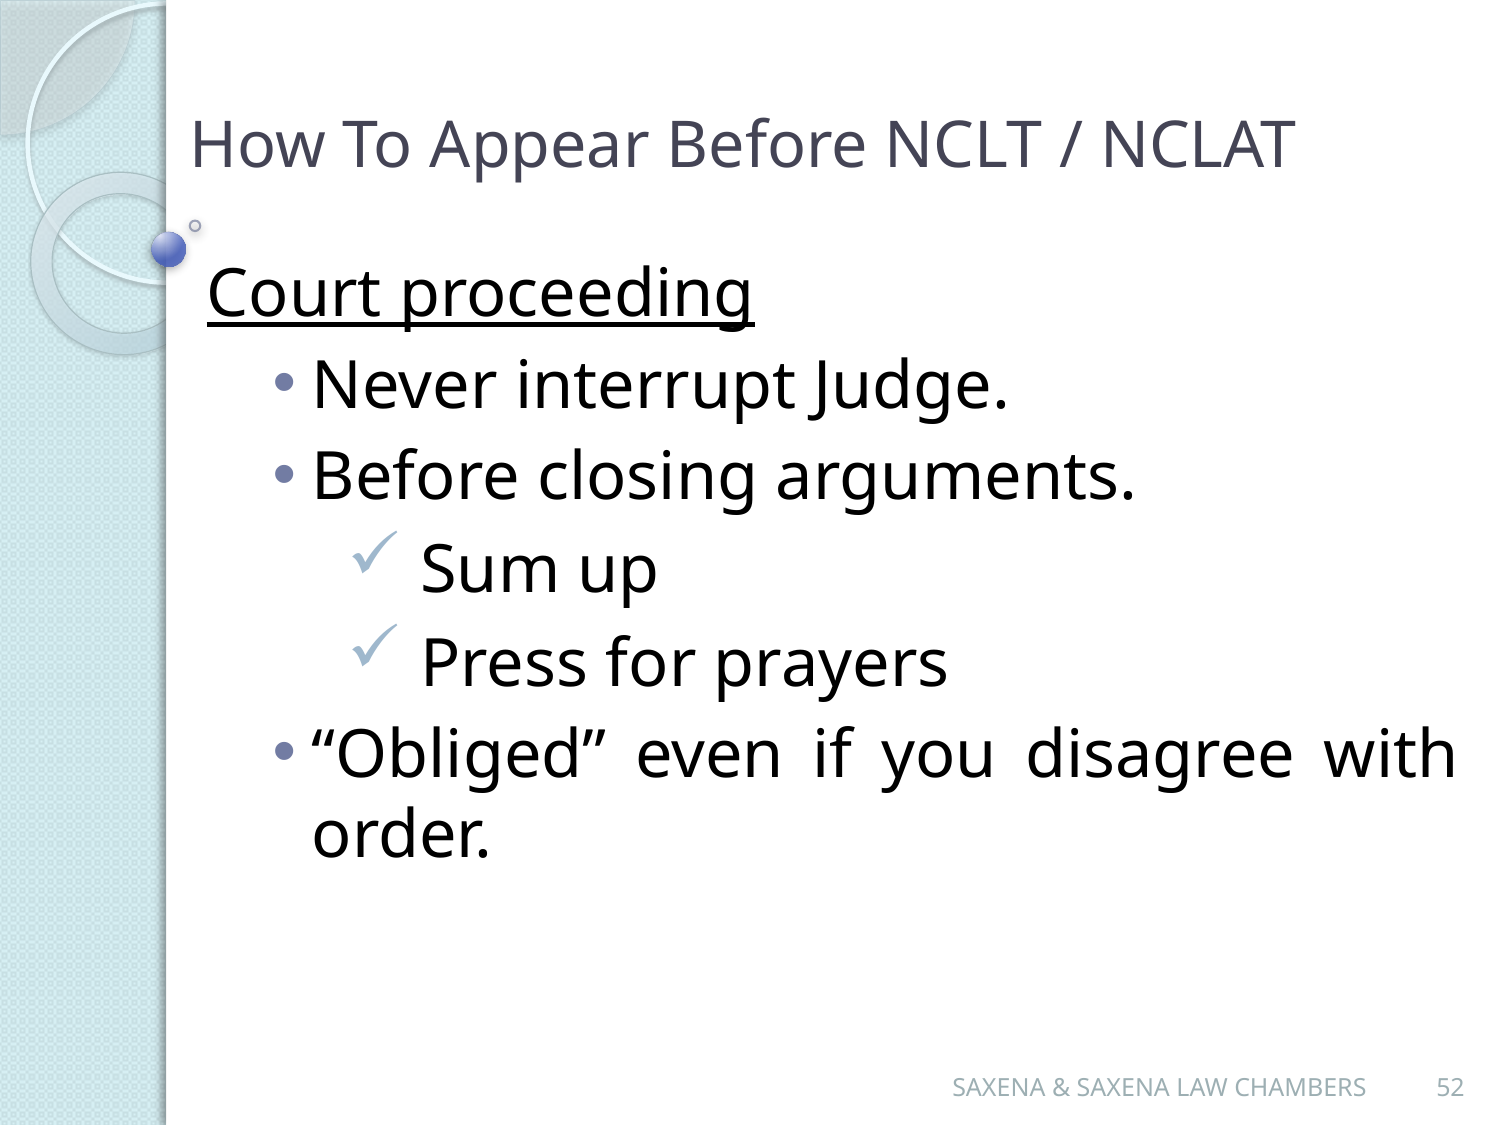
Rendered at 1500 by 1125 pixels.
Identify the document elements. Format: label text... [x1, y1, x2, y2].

subtitle Court proceeding Never interrupt Judge. Before closing arguments. Sum up Press for prayers “Obliged” even if you disagree with order. [187, 249, 1475, 900]
title How To Appear Before NCLT / NCLAT [174, 37, 1463, 188]
slide_number 52 [1413, 1034, 1488, 1113]
footer SAXENA & SAXENA LAW CHAMBERS [937, 1034, 1413, 1113]
